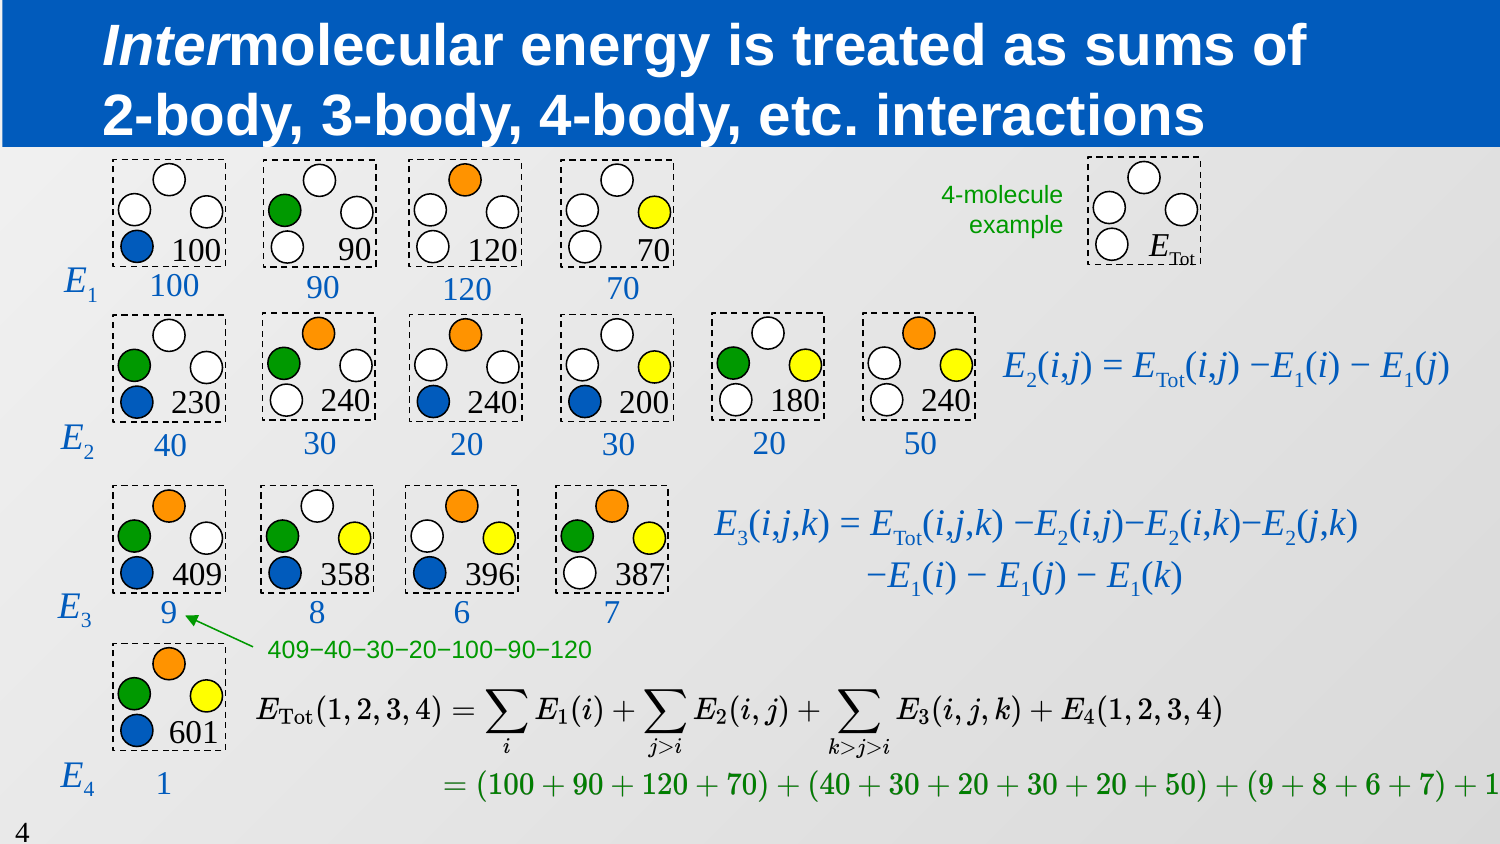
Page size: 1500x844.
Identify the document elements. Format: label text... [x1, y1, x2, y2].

text_box E3(i,j,k) = ETot(i,j,k) −E2(i,j)−E2(i,k)−E2(j,k) −E1(i) − E1(j) − E1(k) [699, 491, 1500, 609]
title Intermolecular energy is treated as sums of 2-body, 3-body, 4-body, etc. interactions [87, 0, 1363, 147]
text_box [409, 314, 533, 472]
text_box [112, 314, 237, 472]
picture [254, 689, 1500, 803]
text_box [112, 159, 237, 277]
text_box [263, 159, 387, 276]
text_box E3 [43, 573, 107, 640]
text_box 1 [120, 761, 208, 809]
text_box 409−40−30−20−100−90−120 [252, 626, 651, 672]
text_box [1087, 156, 1201, 265]
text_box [560, 314, 685, 472]
text_box ETot [1122, 216, 1210, 277]
slide_number 4 [0, 806, 101, 844]
text_box E2 [46, 404, 107, 471]
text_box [262, 312, 386, 470]
text_box 100 [130, 285, 218, 311]
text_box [184, 615, 254, 648]
text_box 70 [579, 285, 667, 312]
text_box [112, 485, 238, 639]
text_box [711, 312, 836, 470]
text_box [260, 485, 386, 639]
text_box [112, 646, 226, 751]
text_box E1 [49, 247, 151, 314]
text_box 4-molecule example [902, 170, 1079, 246]
text_box E2(i,j) = ETot(i,j) −E1(i) − E1(j) [990, 333, 1478, 399]
text_box E4 [45, 742, 120, 809]
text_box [555, 485, 681, 639]
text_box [862, 312, 987, 470]
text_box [560, 159, 686, 277]
text_box 120 [423, 285, 511, 312]
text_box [405, 485, 531, 639]
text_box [408, 159, 533, 277]
text_box 90 [279, 285, 367, 311]
text_box 601 [228, 703, 234, 758]
